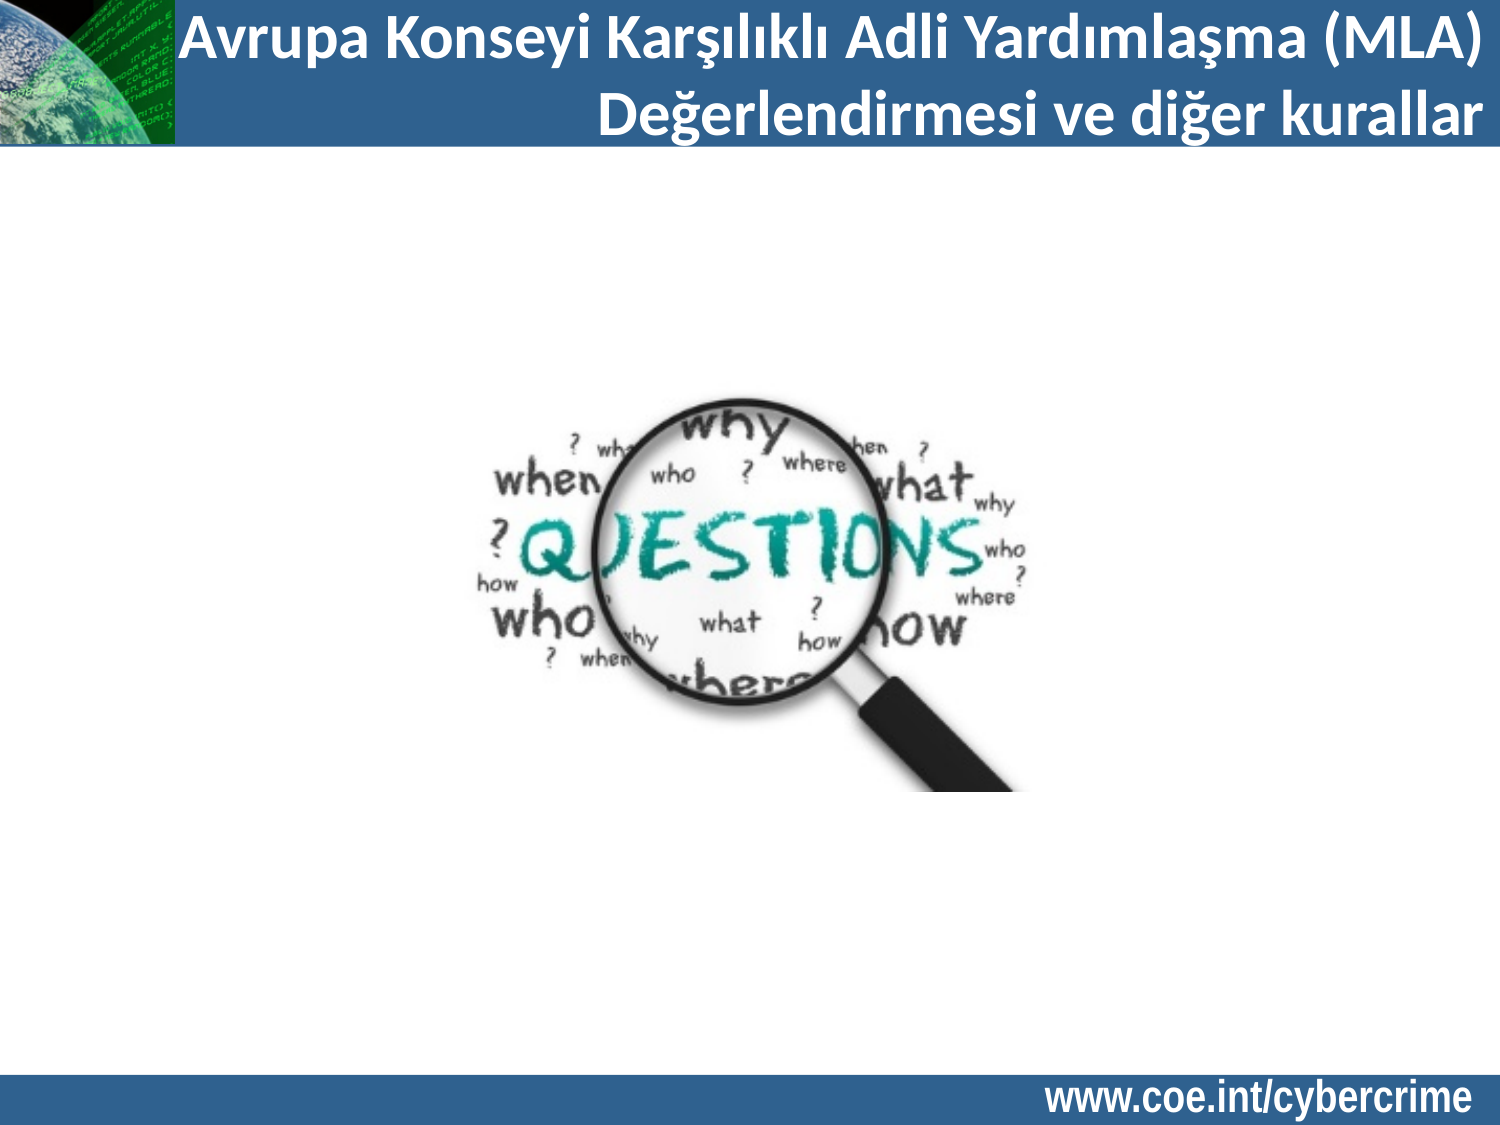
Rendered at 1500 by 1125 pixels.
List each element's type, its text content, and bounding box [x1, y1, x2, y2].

text_box www.coe.int/cybercrime [1030, 1059, 1500, 1125]
text_box [0, 1073, 1030, 1125]
text_box Avrupa Konseyi Karşılıklı Adli Yardımlaşma (MLA) Değerlendirmesi ve diğer kurallar [177, 0, 1500, 149]
picture [0, 0, 175, 144]
picture [443, 332, 1057, 793]
